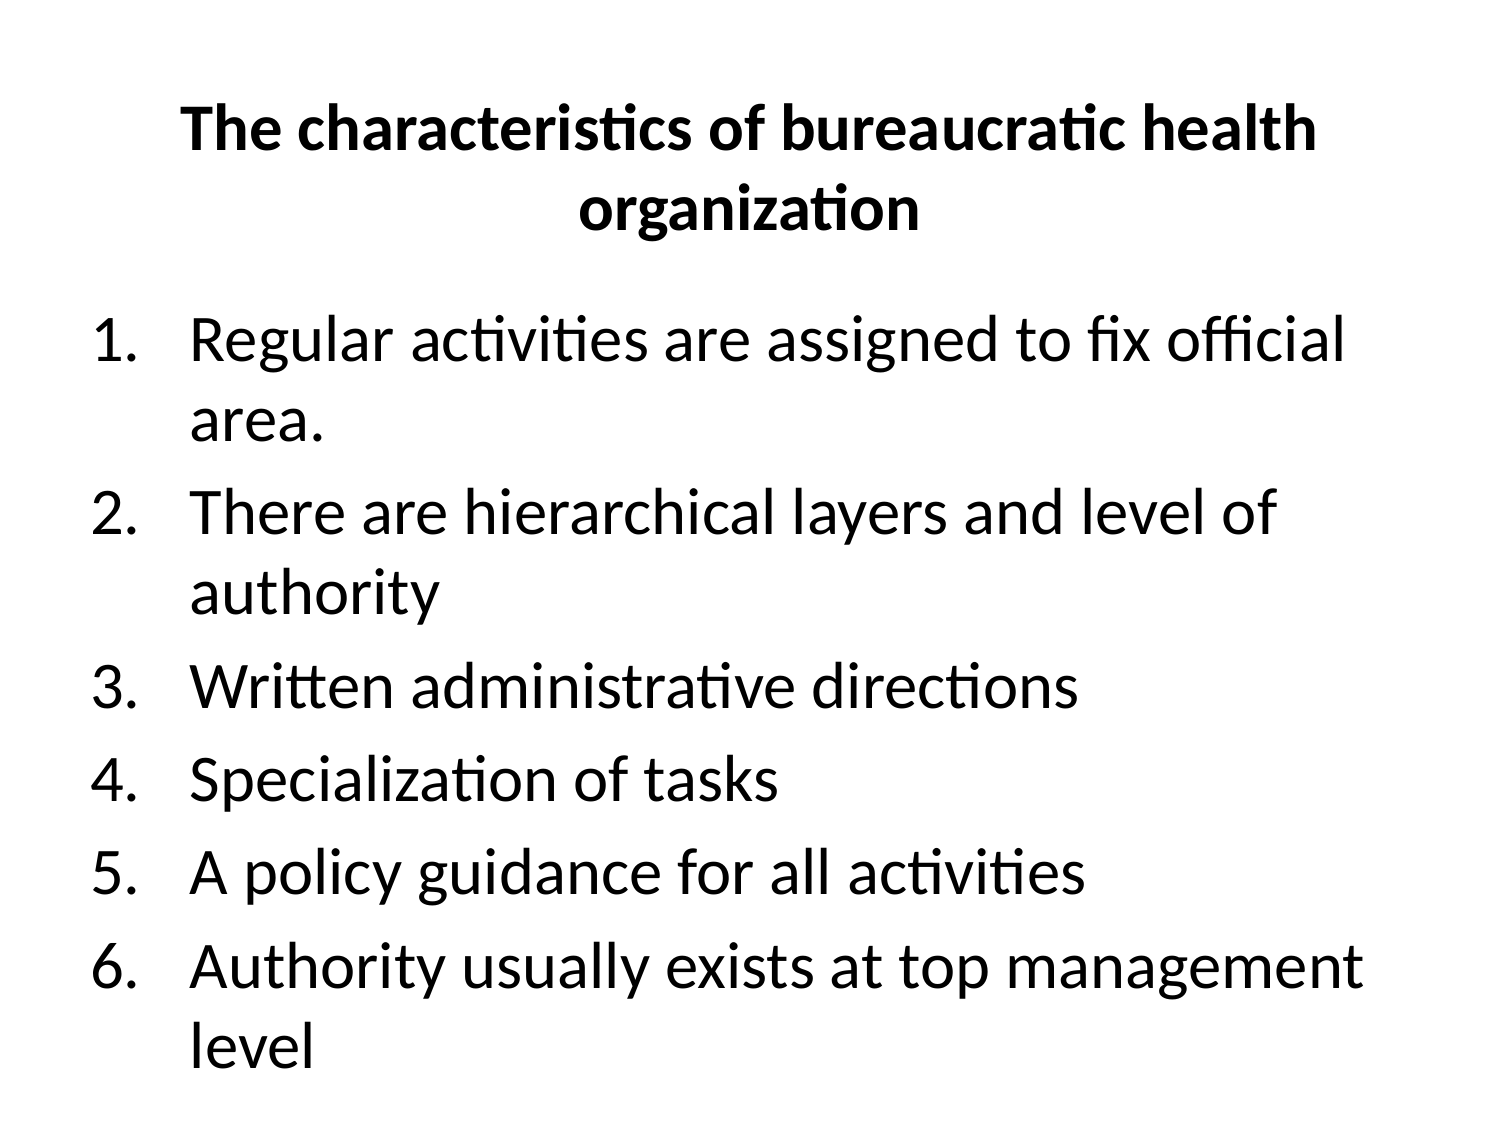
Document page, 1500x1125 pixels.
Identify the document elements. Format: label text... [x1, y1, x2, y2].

list Regular activities are assigned to fix official area. There are hierarchical layers and level of authority Written administrative directions Specialization of tasks A policy guidance for all activities Authority usually exists at top management level [74, 287, 1438, 1088]
title The characteristics of bureaucratic health organization [74, 87, 1426, 240]
